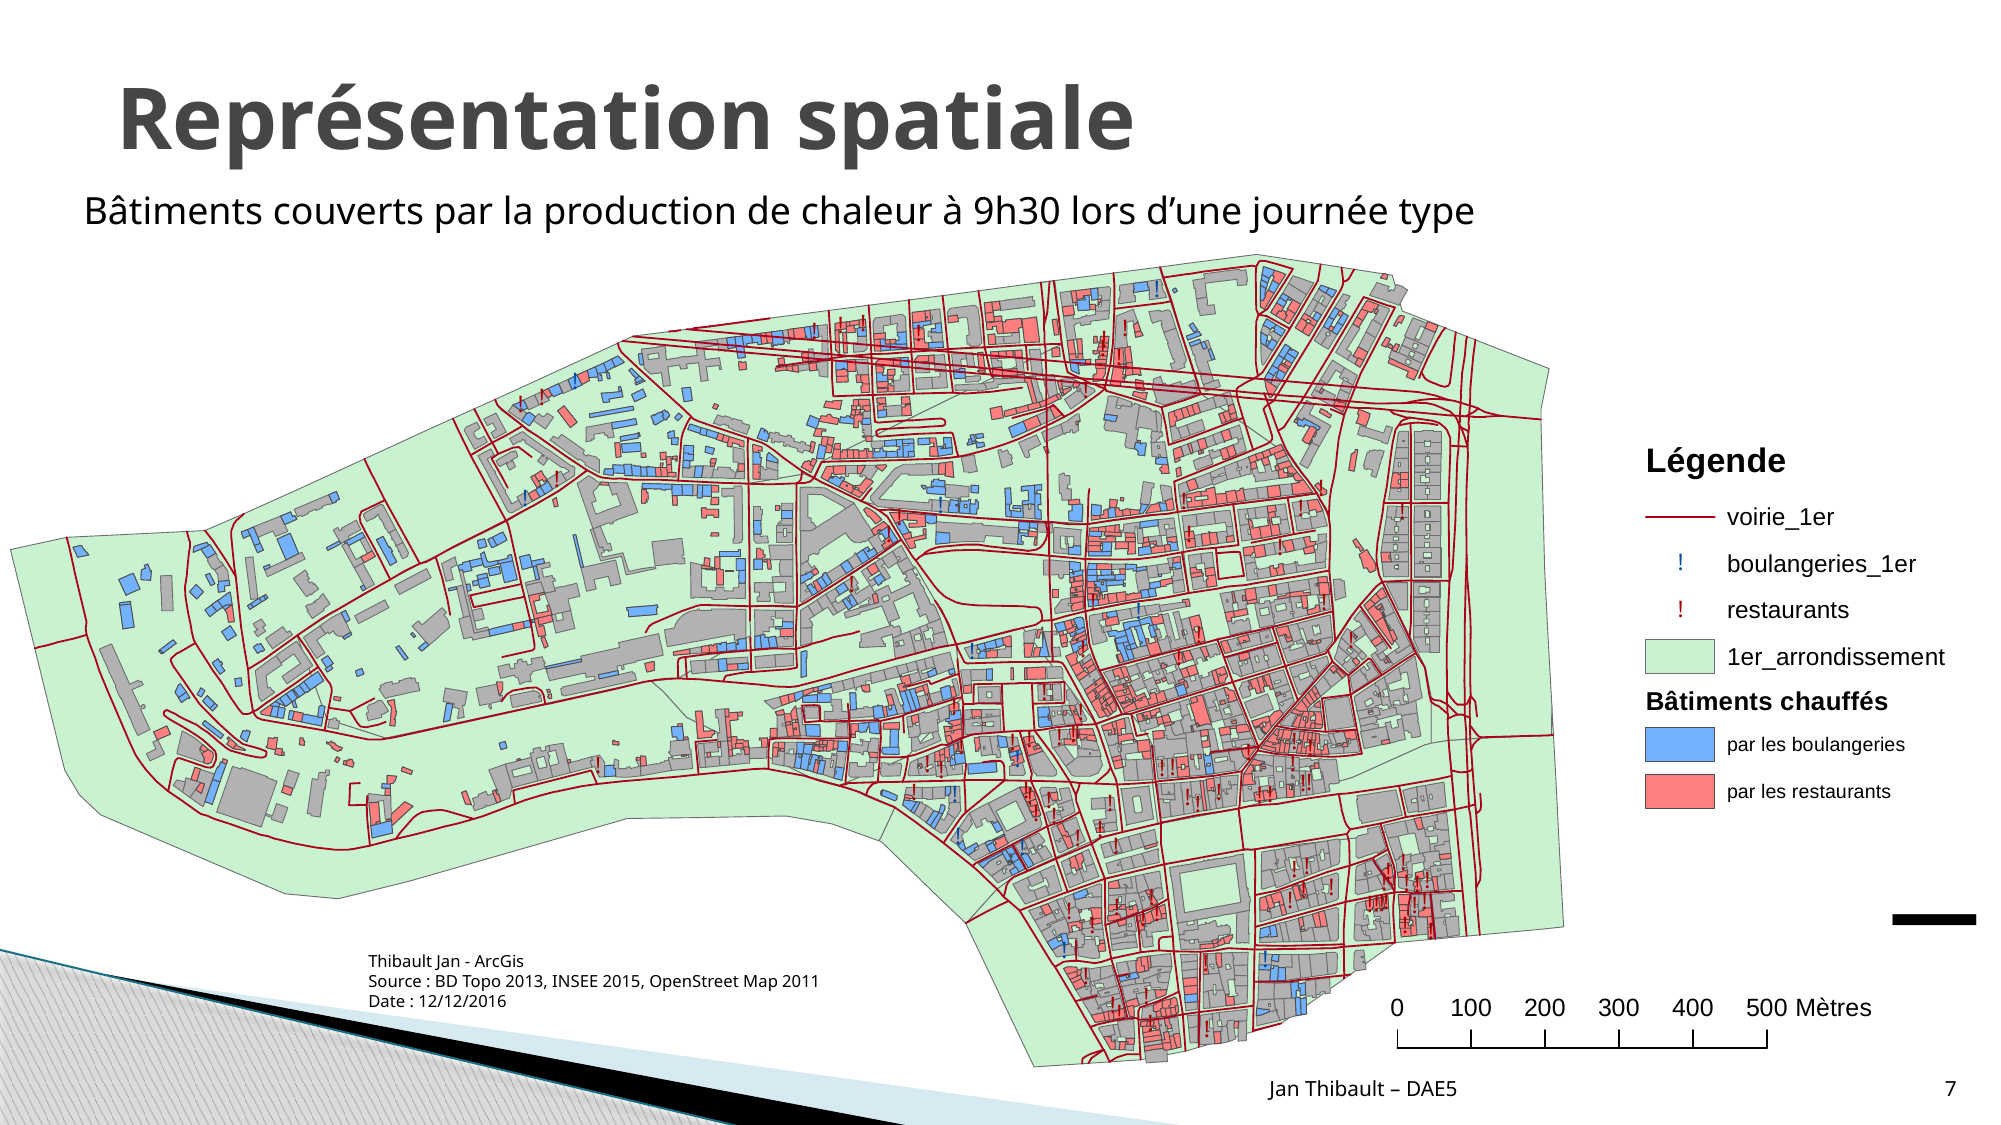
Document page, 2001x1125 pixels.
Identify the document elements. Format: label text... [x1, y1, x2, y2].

title Représentation spatiale [101, 21, 1902, 132]
picture [0, 84, 2000, 1125]
